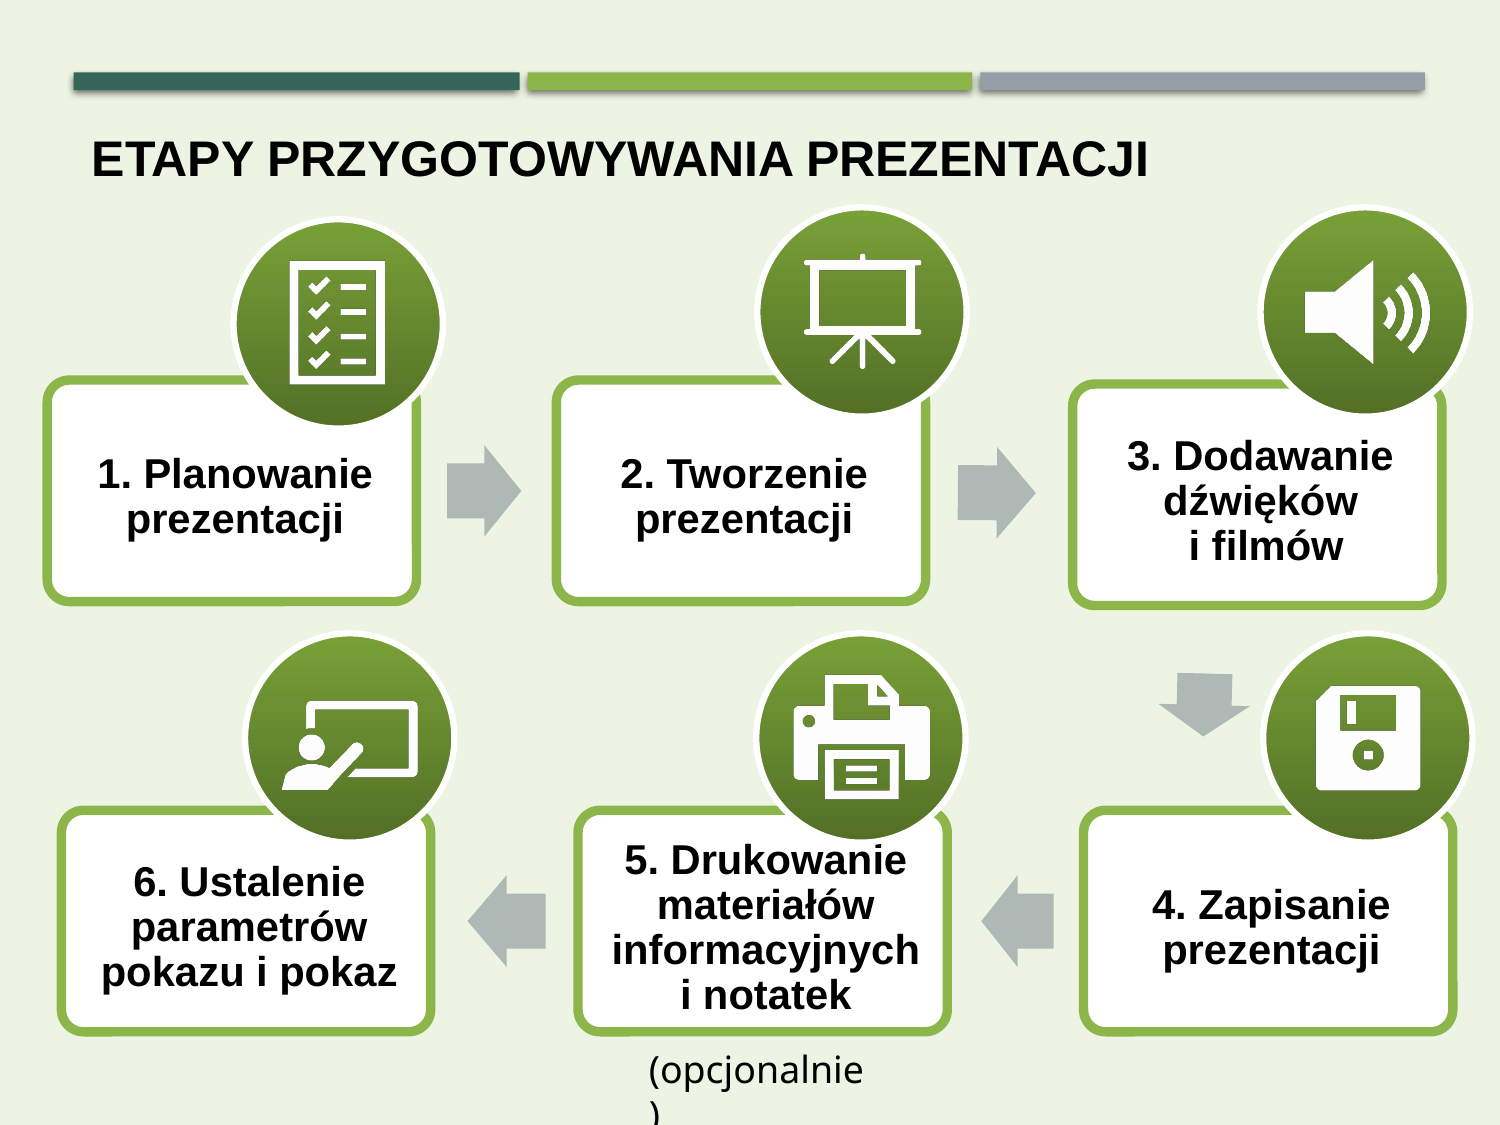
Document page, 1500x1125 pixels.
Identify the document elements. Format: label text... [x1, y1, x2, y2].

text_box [1262, 632, 1473, 844]
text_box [233, 218, 444, 430]
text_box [1260, 206, 1471, 418]
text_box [755, 632, 967, 844]
title ETAPY PRZYGOTOWYWANIA PREZENTACJI [76, 76, 1388, 250]
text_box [756, 206, 968, 418]
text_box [244, 632, 455, 844]
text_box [46, 250, 1454, 1125]
